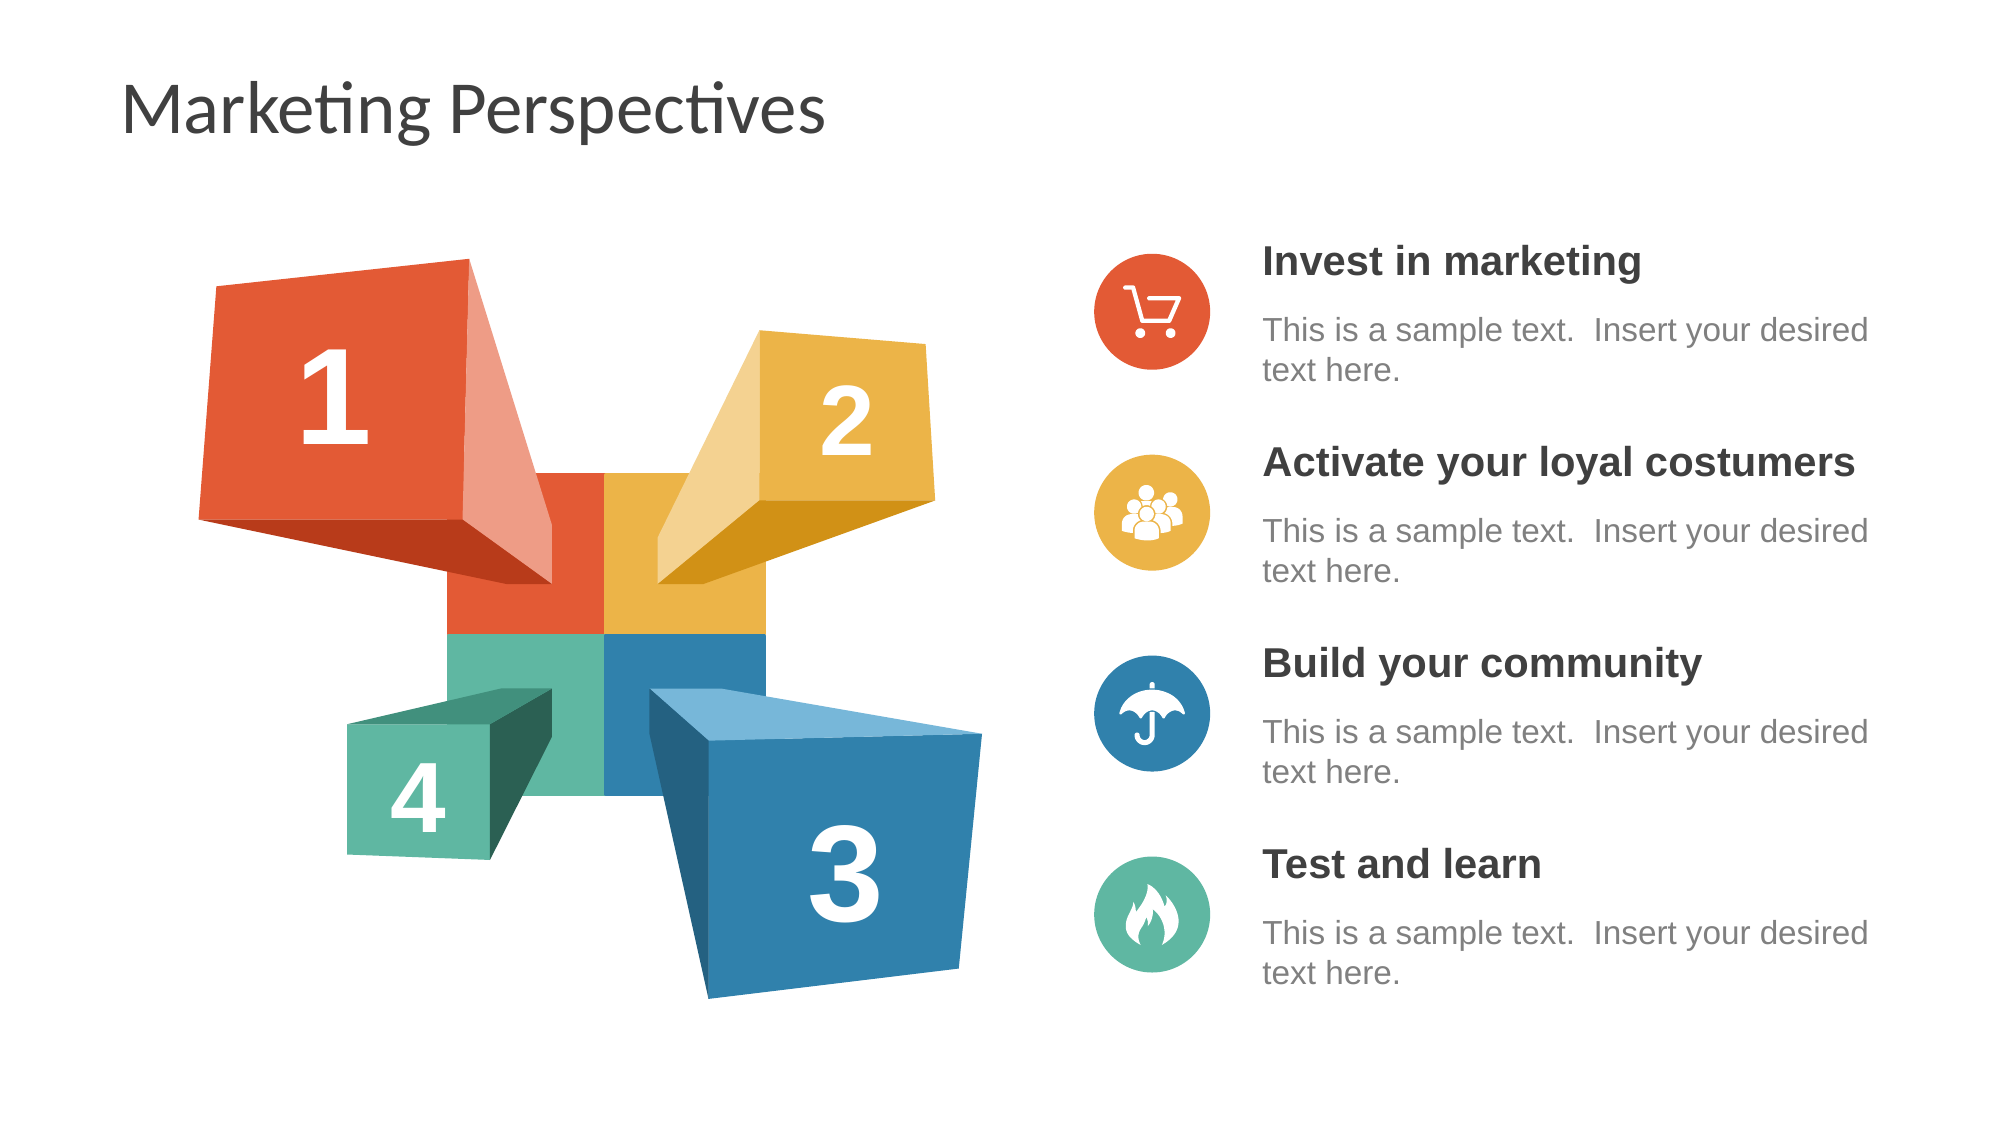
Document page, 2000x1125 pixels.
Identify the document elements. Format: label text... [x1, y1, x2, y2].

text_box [1247, 829, 1886, 1000]
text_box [1093, 856, 1211, 973]
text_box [1247, 427, 1886, 598]
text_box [1247, 628, 1886, 799]
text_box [1093, 253, 1211, 370]
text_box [1093, 655, 1211, 772]
title Marketing Perspectives [99, 45, 1900, 162]
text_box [1093, 454, 1211, 571]
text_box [1247, 226, 1886, 397]
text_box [198, 258, 983, 1000]
